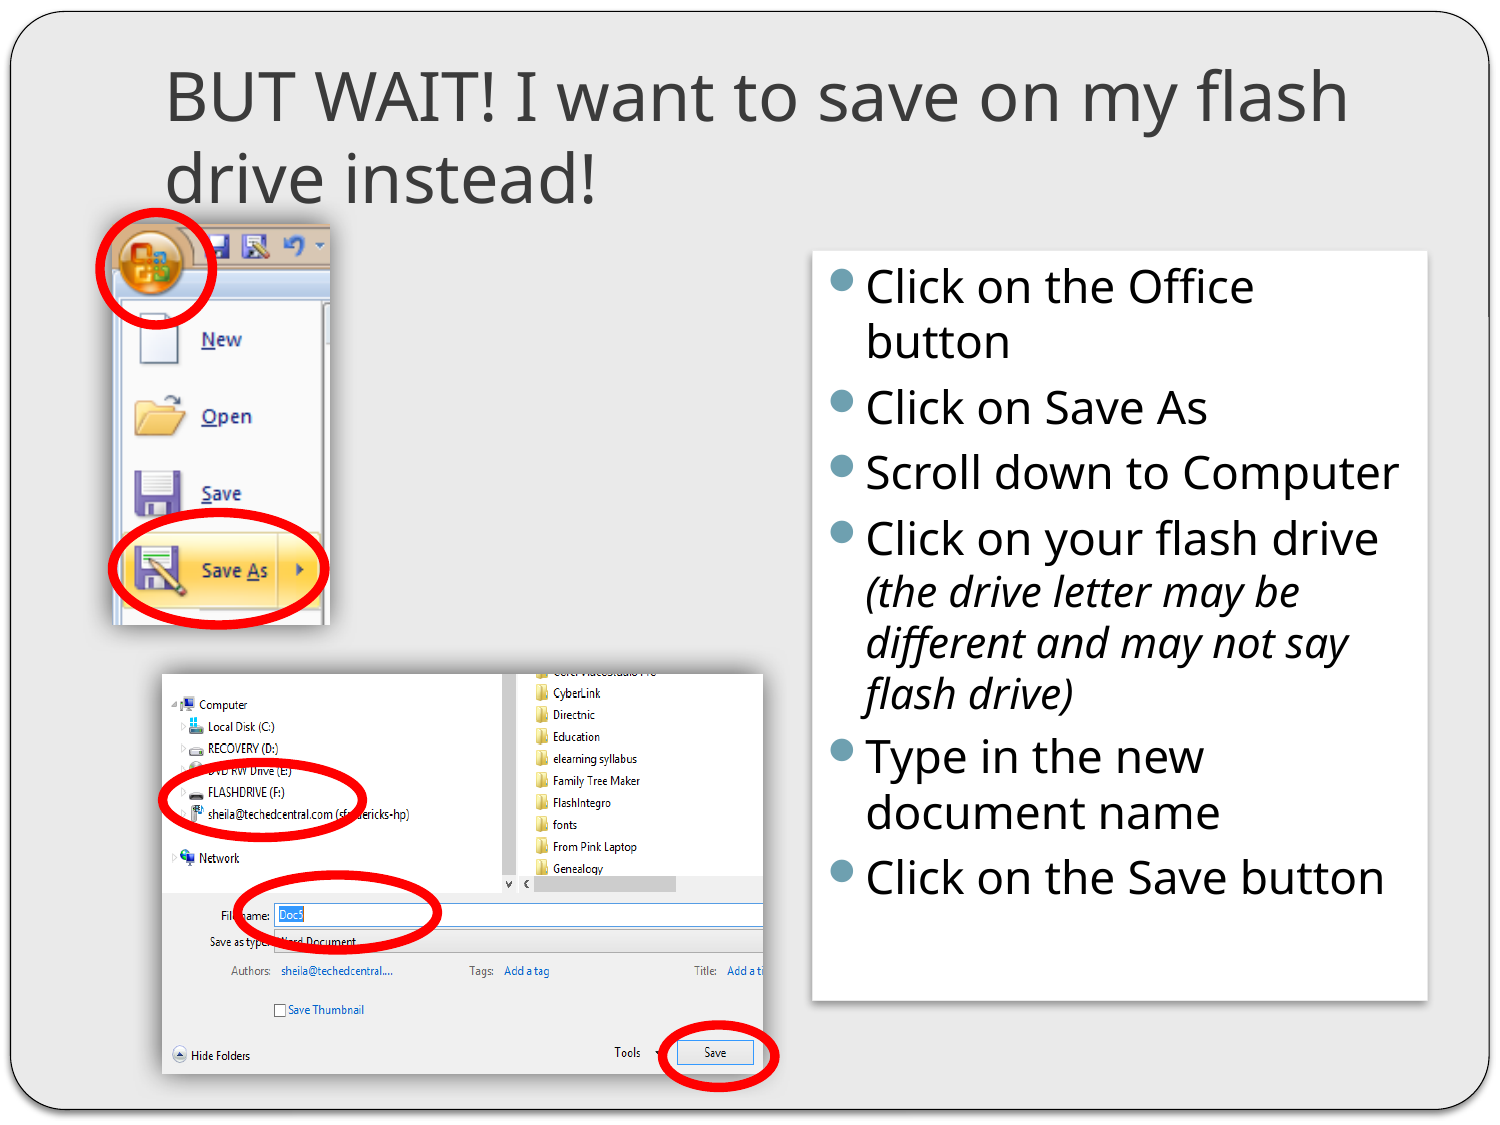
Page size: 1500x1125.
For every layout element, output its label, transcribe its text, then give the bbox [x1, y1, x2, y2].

list Click on the Office button Click on Save As Scroll down to Computer Click on your flash drive (the drive letter may be different and may not say flash drive) Type in the new document name Click on the Save button [809, 247, 1431, 1003]
text_box [686, 1083, 751, 1089]
text_box [768, 1039, 777, 1073]
title BUT WAIT! I want to save on my flash drive instead! [150, 45, 1425, 233]
picture [162, 674, 763, 1074]
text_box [99, 212, 330, 626]
